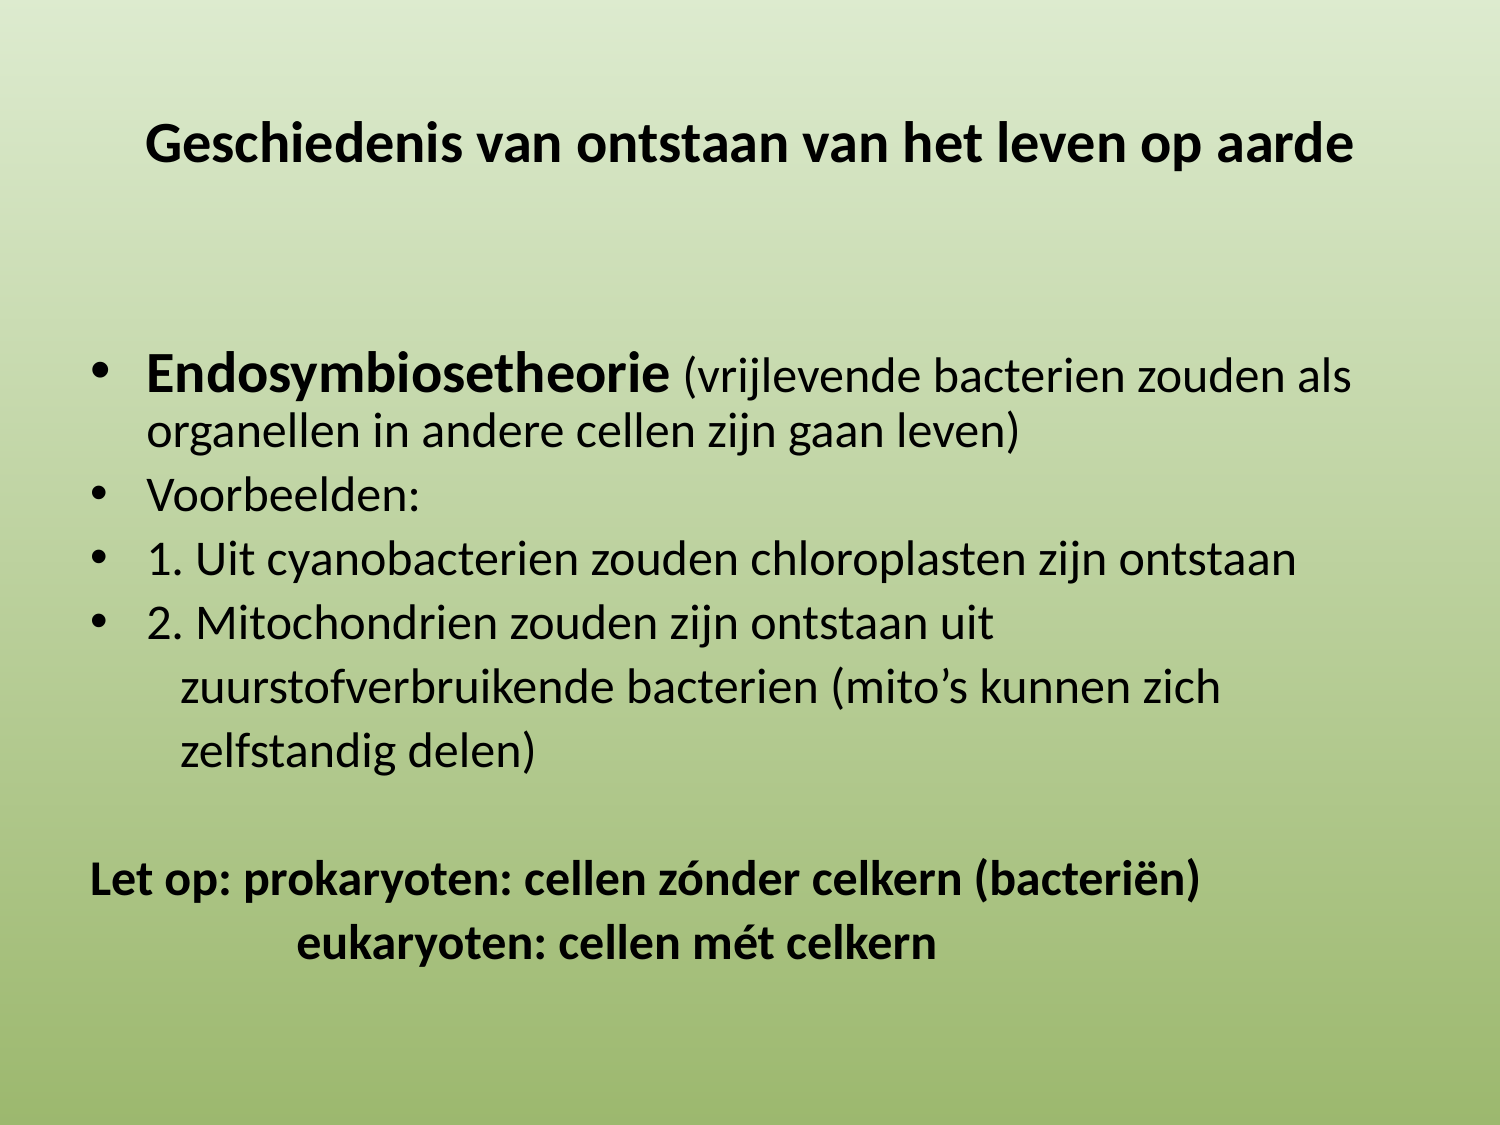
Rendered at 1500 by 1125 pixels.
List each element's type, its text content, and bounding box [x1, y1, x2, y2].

title Geschiedenis van ontstaan van het leven op aarde [75, 45, 1425, 233]
list Endosymbiosetheorie (vrijlevende bacterien zouden als organellen in andere cellen zijn gaan leven) Voorbeelden: 1. Uit cyanobacterien zouden chloroplasten zijn ontstaan 2. Mitochondrien zouden zijn ontstaan uit zuurstofverbruikende bacterien (mito’s kunnen zich zelfstandig delen) Let op: prokaryoten: cellen zónder celkern (bacteriën) eukaryoten: cellen mét celkern [75, 262, 1425, 1005]
